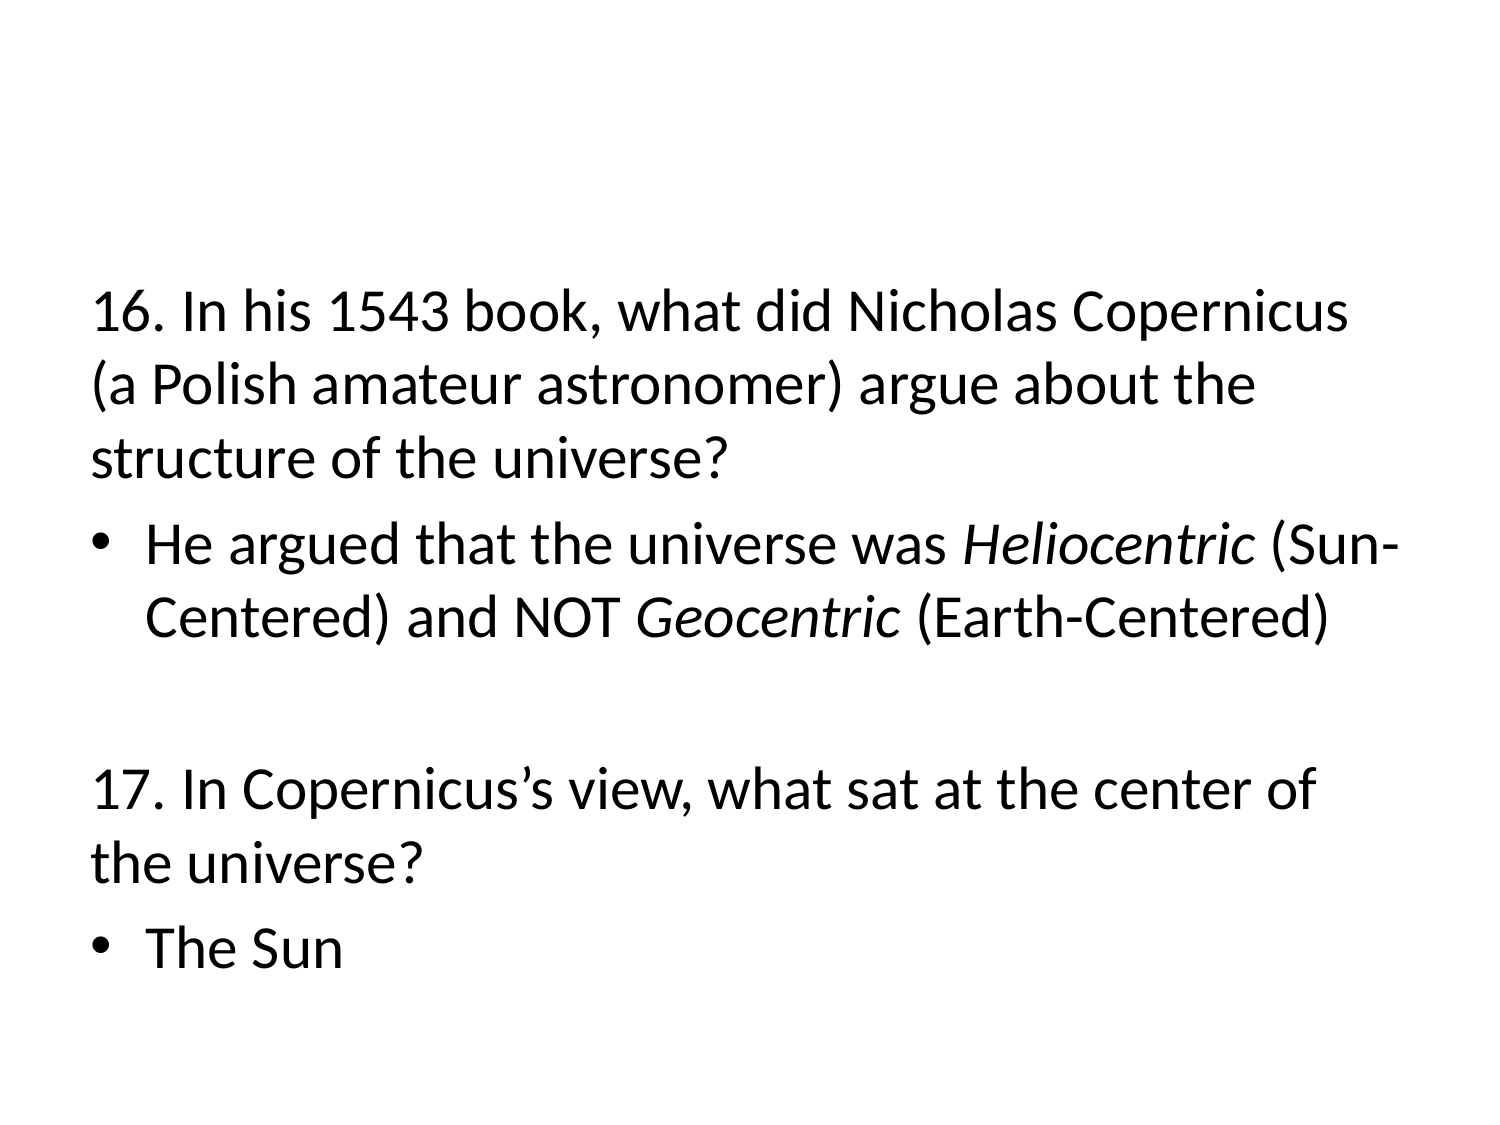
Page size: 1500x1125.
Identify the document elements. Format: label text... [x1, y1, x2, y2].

list 16. In his 1543 book, what did Nicholas Copernicus (a Polish amateur astronomer) argue about the structure of the universe? He argued that the universe was Heliocentric (Sun-Centered) and NOT Geocentric (Earth-Centered) 17. In Copernicus’s view, what sat at the center of the universe? The Sun [75, 262, 1425, 1005]
